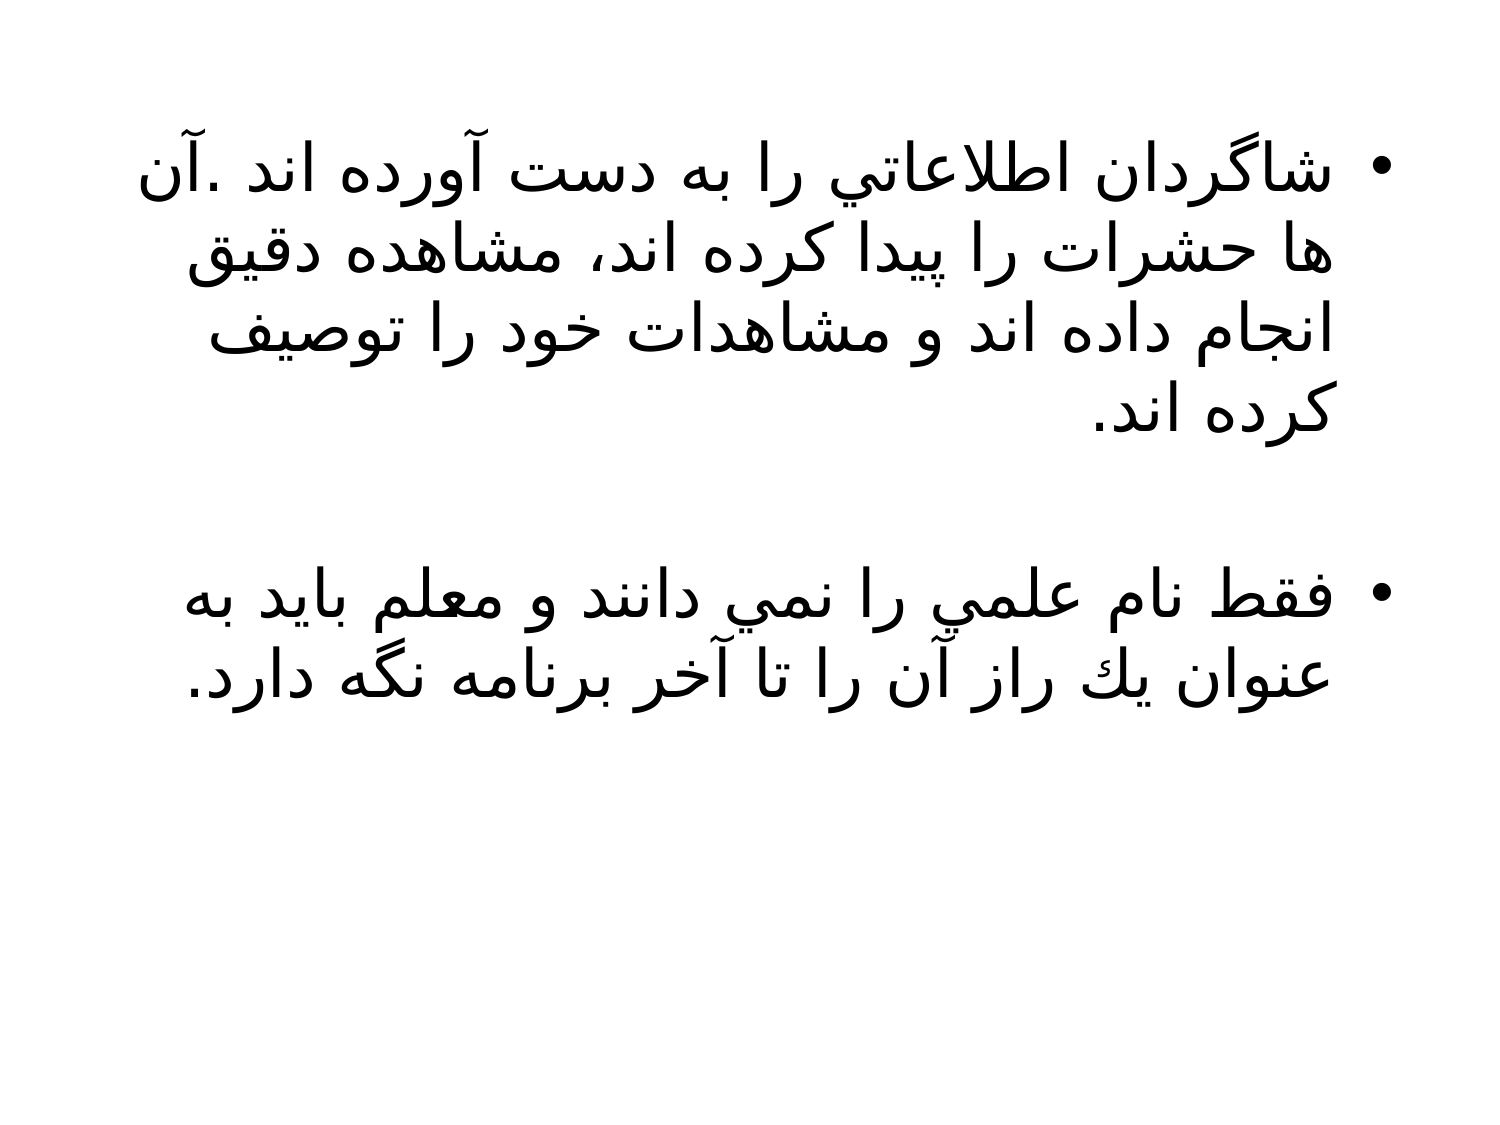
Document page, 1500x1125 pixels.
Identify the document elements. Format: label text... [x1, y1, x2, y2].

list شاگردان اطلاعاتي را به دست آورده اند .آن ها حشرات را پيدا كرده اند، مشاهده دقيق انجام داده اند و مشاهدات خود را توصيف كرده اند. فقط نام علمي را نمي دانند و معلم بايد به عنوان يك راز آن را تا آخر برنامه نگه دارد. [58, 117, 1409, 860]
